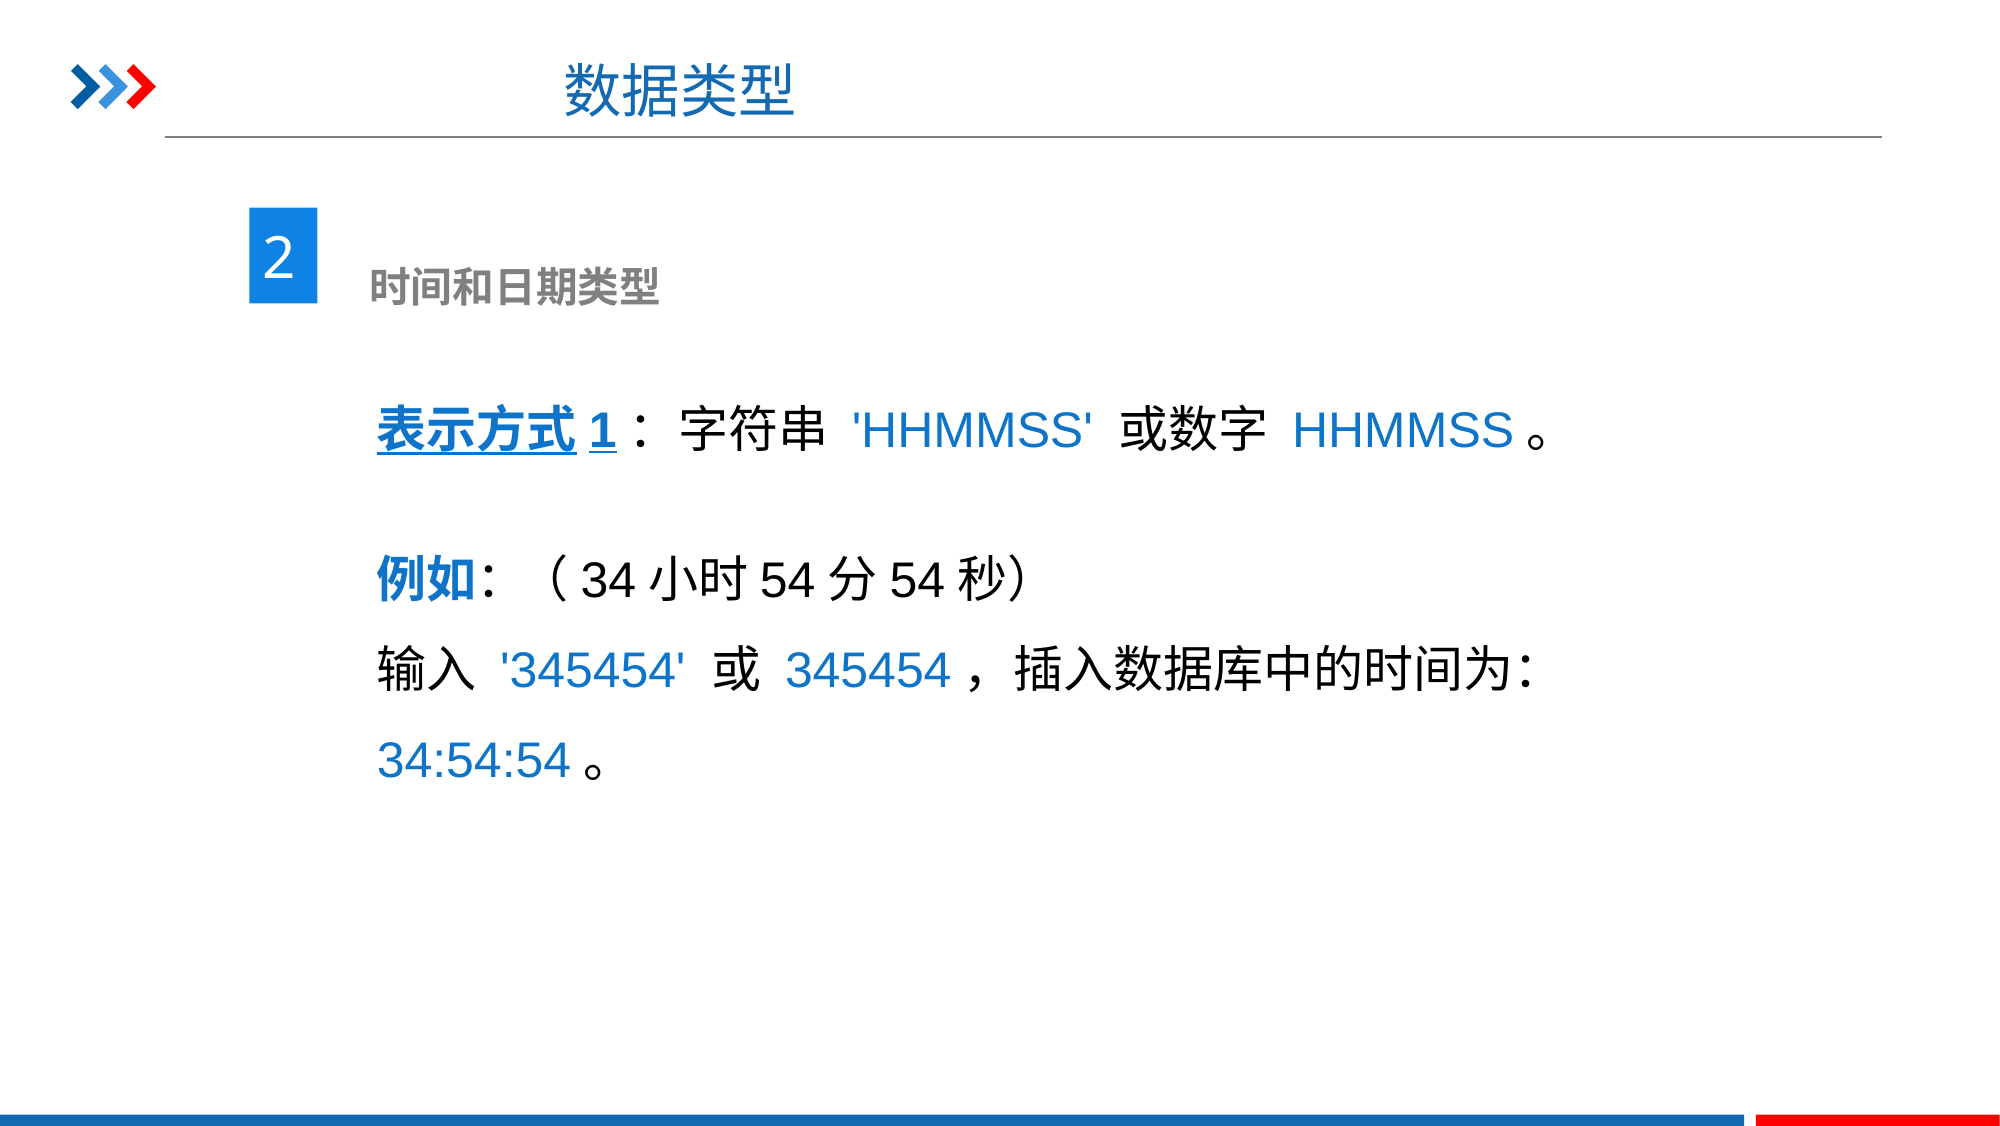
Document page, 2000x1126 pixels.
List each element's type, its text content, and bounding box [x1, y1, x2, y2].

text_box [249, 207, 318, 304]
text_box （34小时54分54秒） [503, 509, 1072, 615]
title 数据类型 [521, 25, 1296, 153]
text_box 时间和日期类型 [319, 245, 1092, 380]
text_box 表示方式1：字符串 'HHMMSS' 或数字 HHMMSS。 例如： 输入 '345454' 或 345454，插入数据库中的时间为：34:54:54。 [362, 390, 1725, 796]
